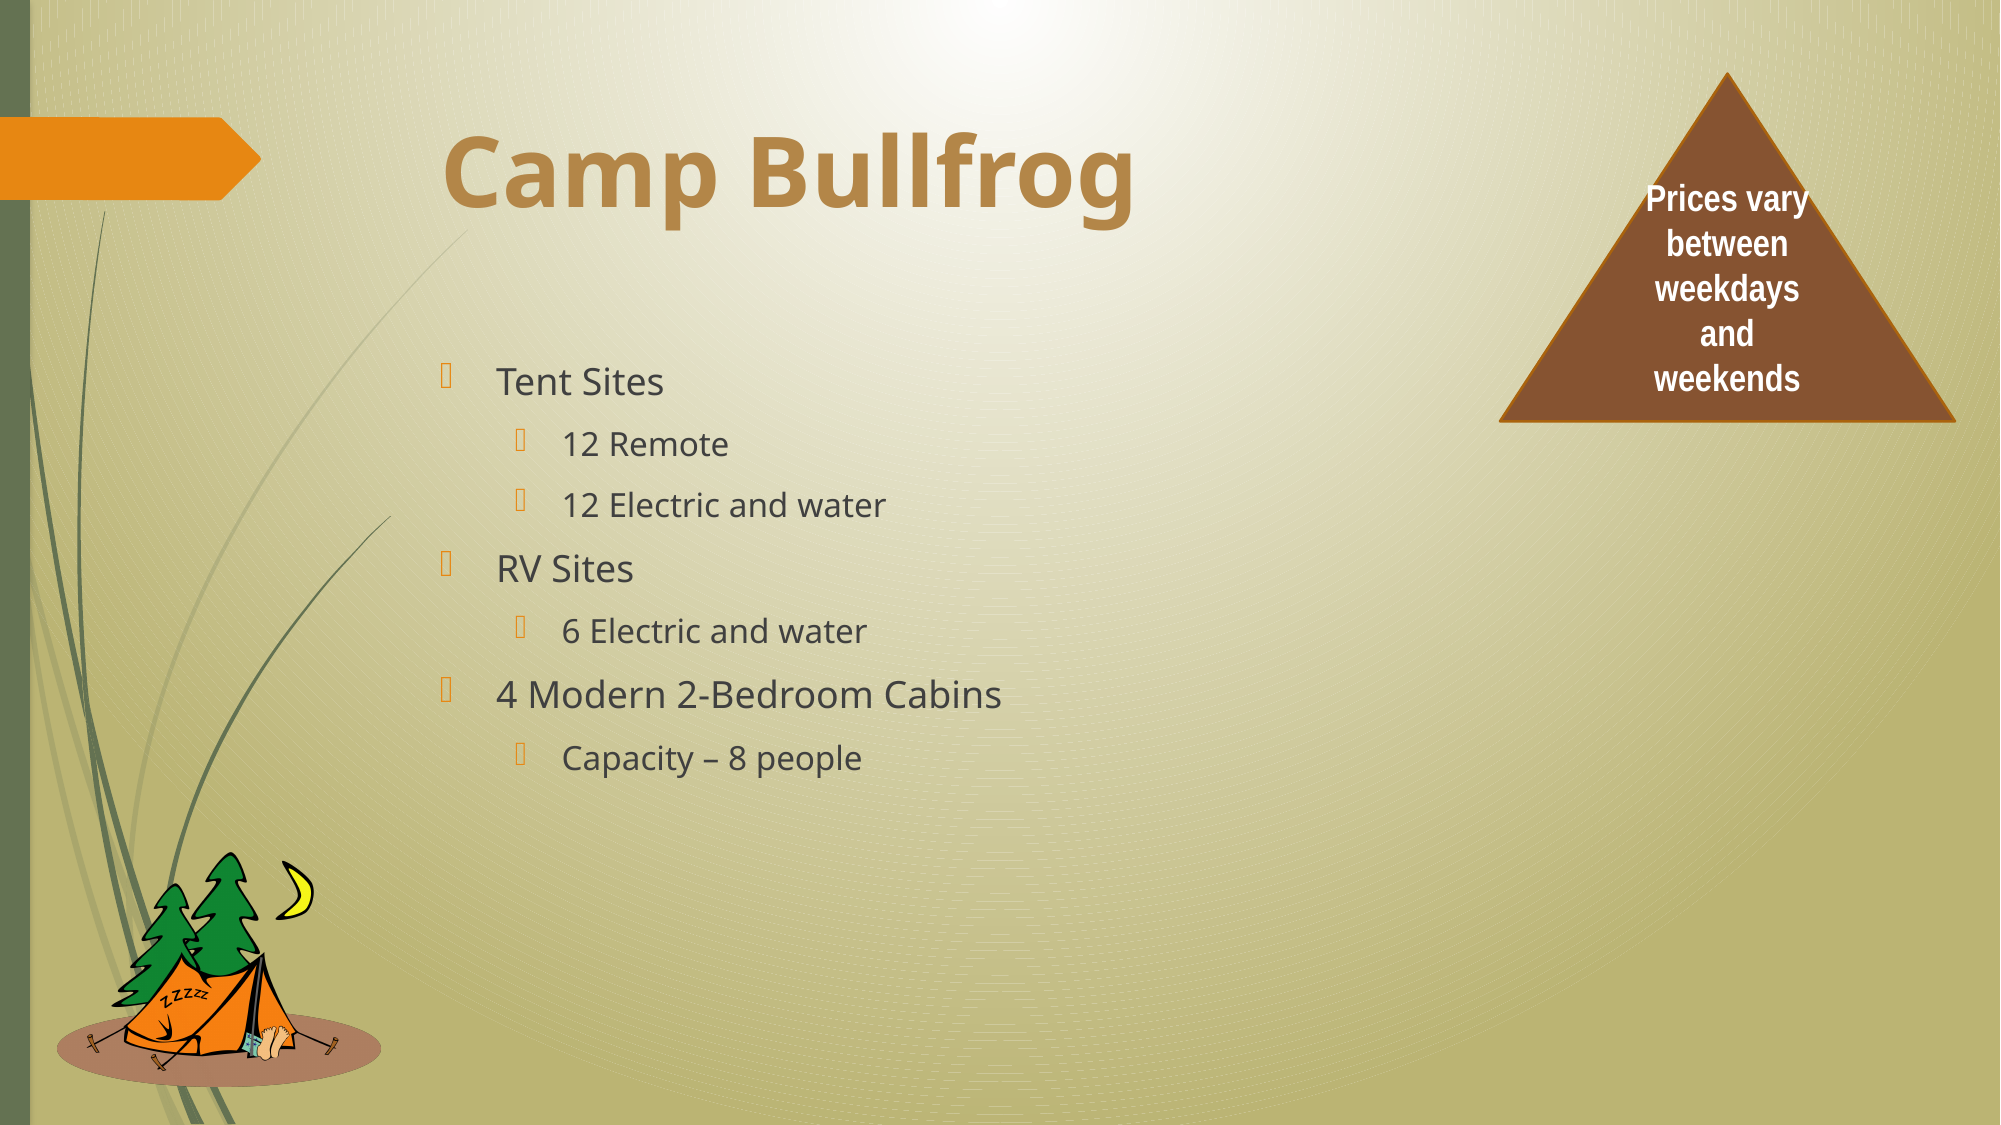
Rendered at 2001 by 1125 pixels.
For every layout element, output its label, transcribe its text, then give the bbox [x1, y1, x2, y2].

picture [57, 852, 381, 1087]
title Camp Bullfrog [425, 102, 1706, 313]
list Tent Sites 12 Remote 12 Electric and water RV Sites 6 Electric and water 4 Modern 2-Bedroom Cabins Capacity – 8 people [424, 350, 1888, 970]
title Camp Bullfrog [1749, 102, 1888, 313]
text_box Prices vary between weekdays and weekends [1545, 72, 1957, 423]
